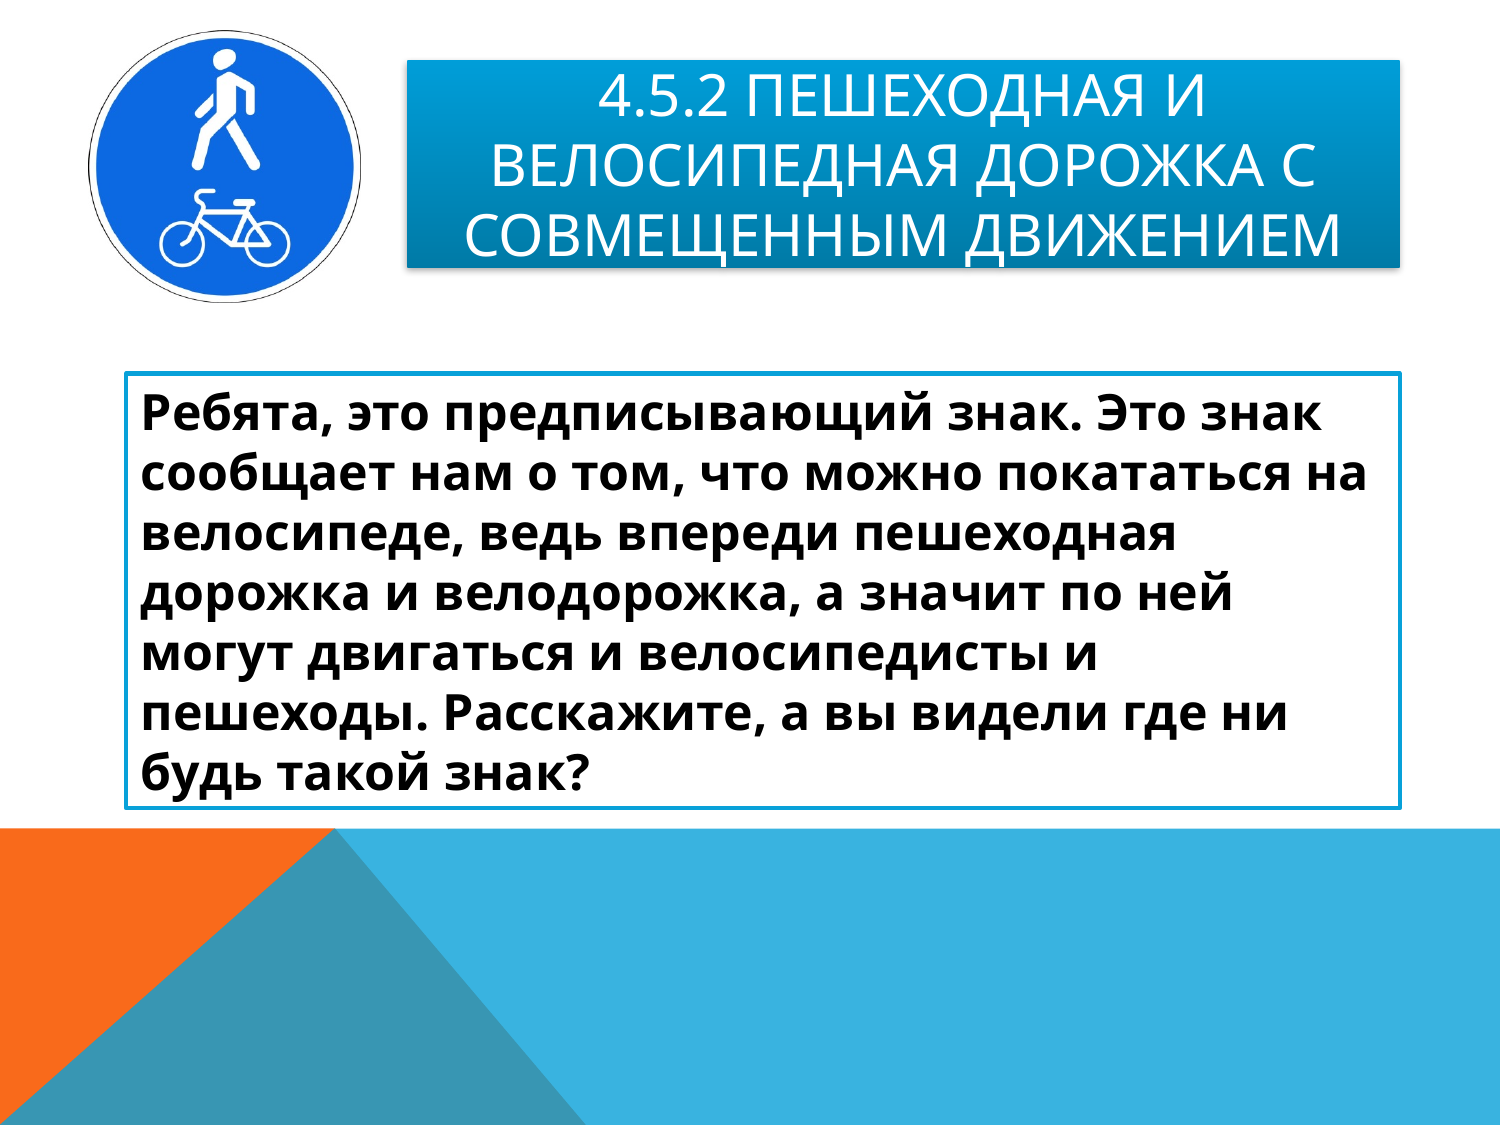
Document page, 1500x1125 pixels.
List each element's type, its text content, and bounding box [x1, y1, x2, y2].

text_box Ребята, это предписывающий знак. Это знак сообщает нам о том, что можно покататься на велосипеде, ведь впереди пешеходная дорожка и велодорожка, а значит по ней могут двигаться и велосипедисты и пешеходы. Расскажите, а вы видели где ни будь такой знак? [124, 371, 1402, 810]
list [88, 30, 361, 303]
title 4.5.2 Пешеходная и велосипедная дорожка с совмещенным движением [407, 60, 1400, 268]
